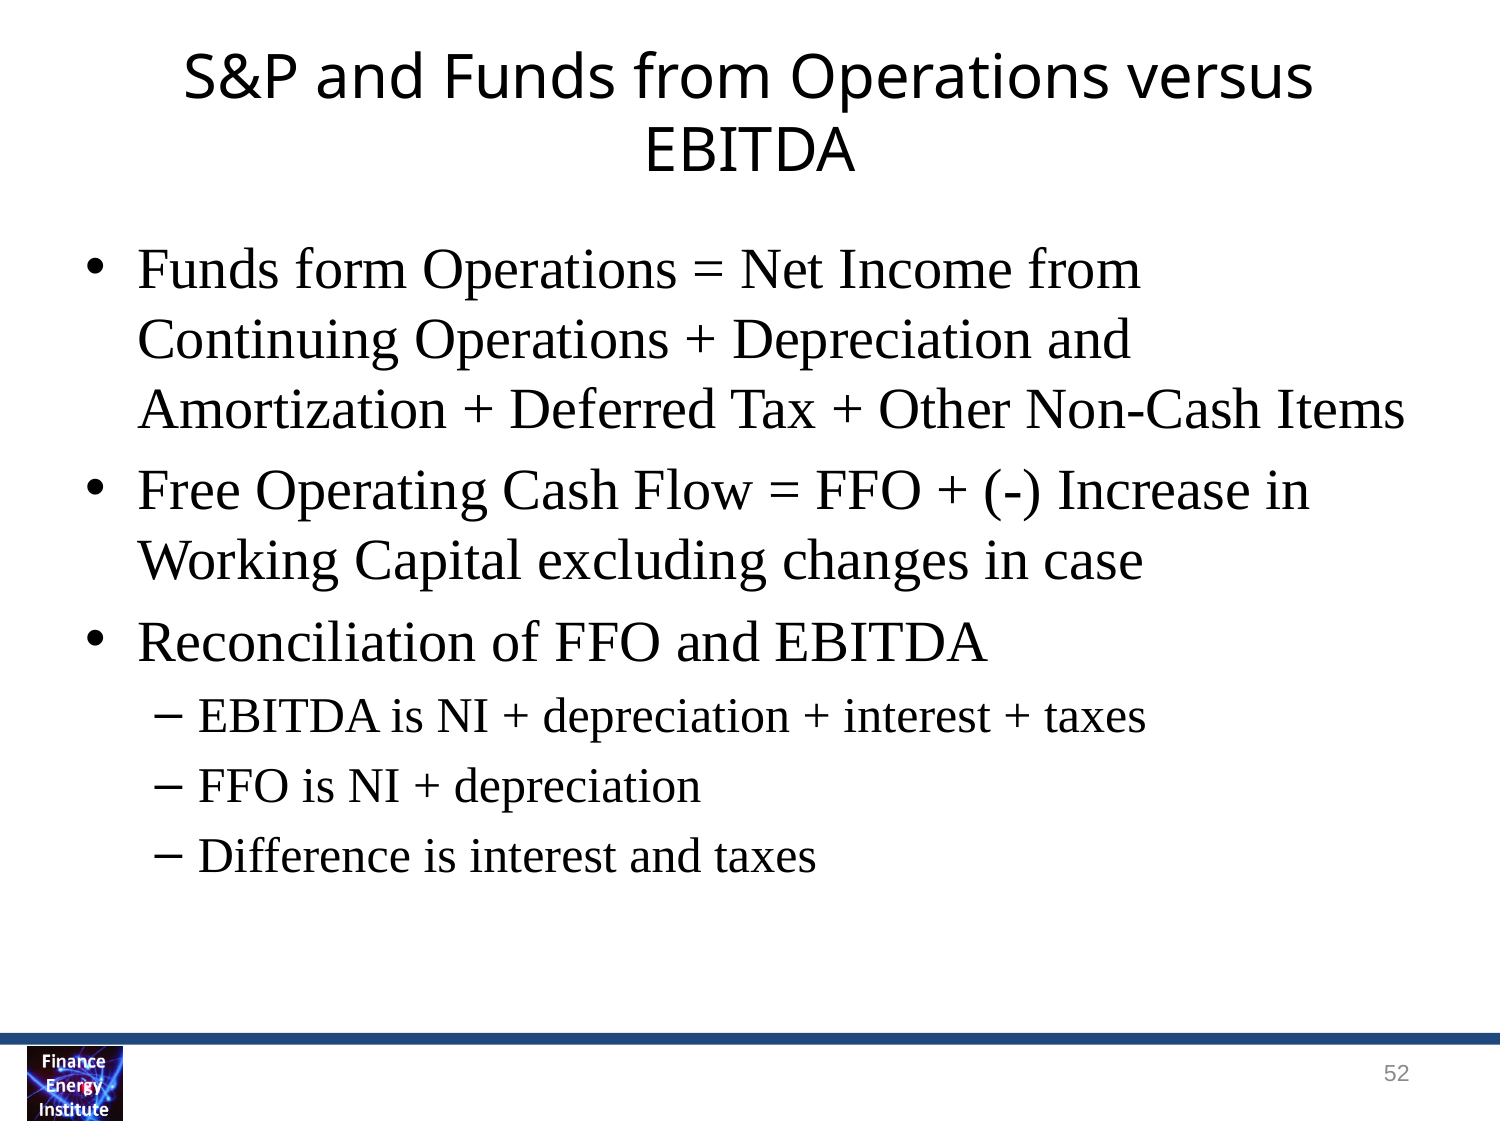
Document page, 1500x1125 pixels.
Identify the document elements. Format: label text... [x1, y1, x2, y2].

title S&P and Funds from Operations versus EBITDA [70, 56, 1430, 164]
picture [27, 1046, 123, 1121]
slide_number 52 [1074, 1042, 1425, 1103]
list Funds form Operations = Net Income from Continuing Operations + Depreciation and Amortization + Deferred Tax + Other Non-Cash Items Free Operating Cash Flow = FFO + (-) Increase in Working Capital excluding changes in case Reconciliation of FFO and EBITDA EBITDA is NI + depreciation + interest + taxes FFO is NI + depreciation Difference is interest and taxes [70, 222, 1430, 1032]
